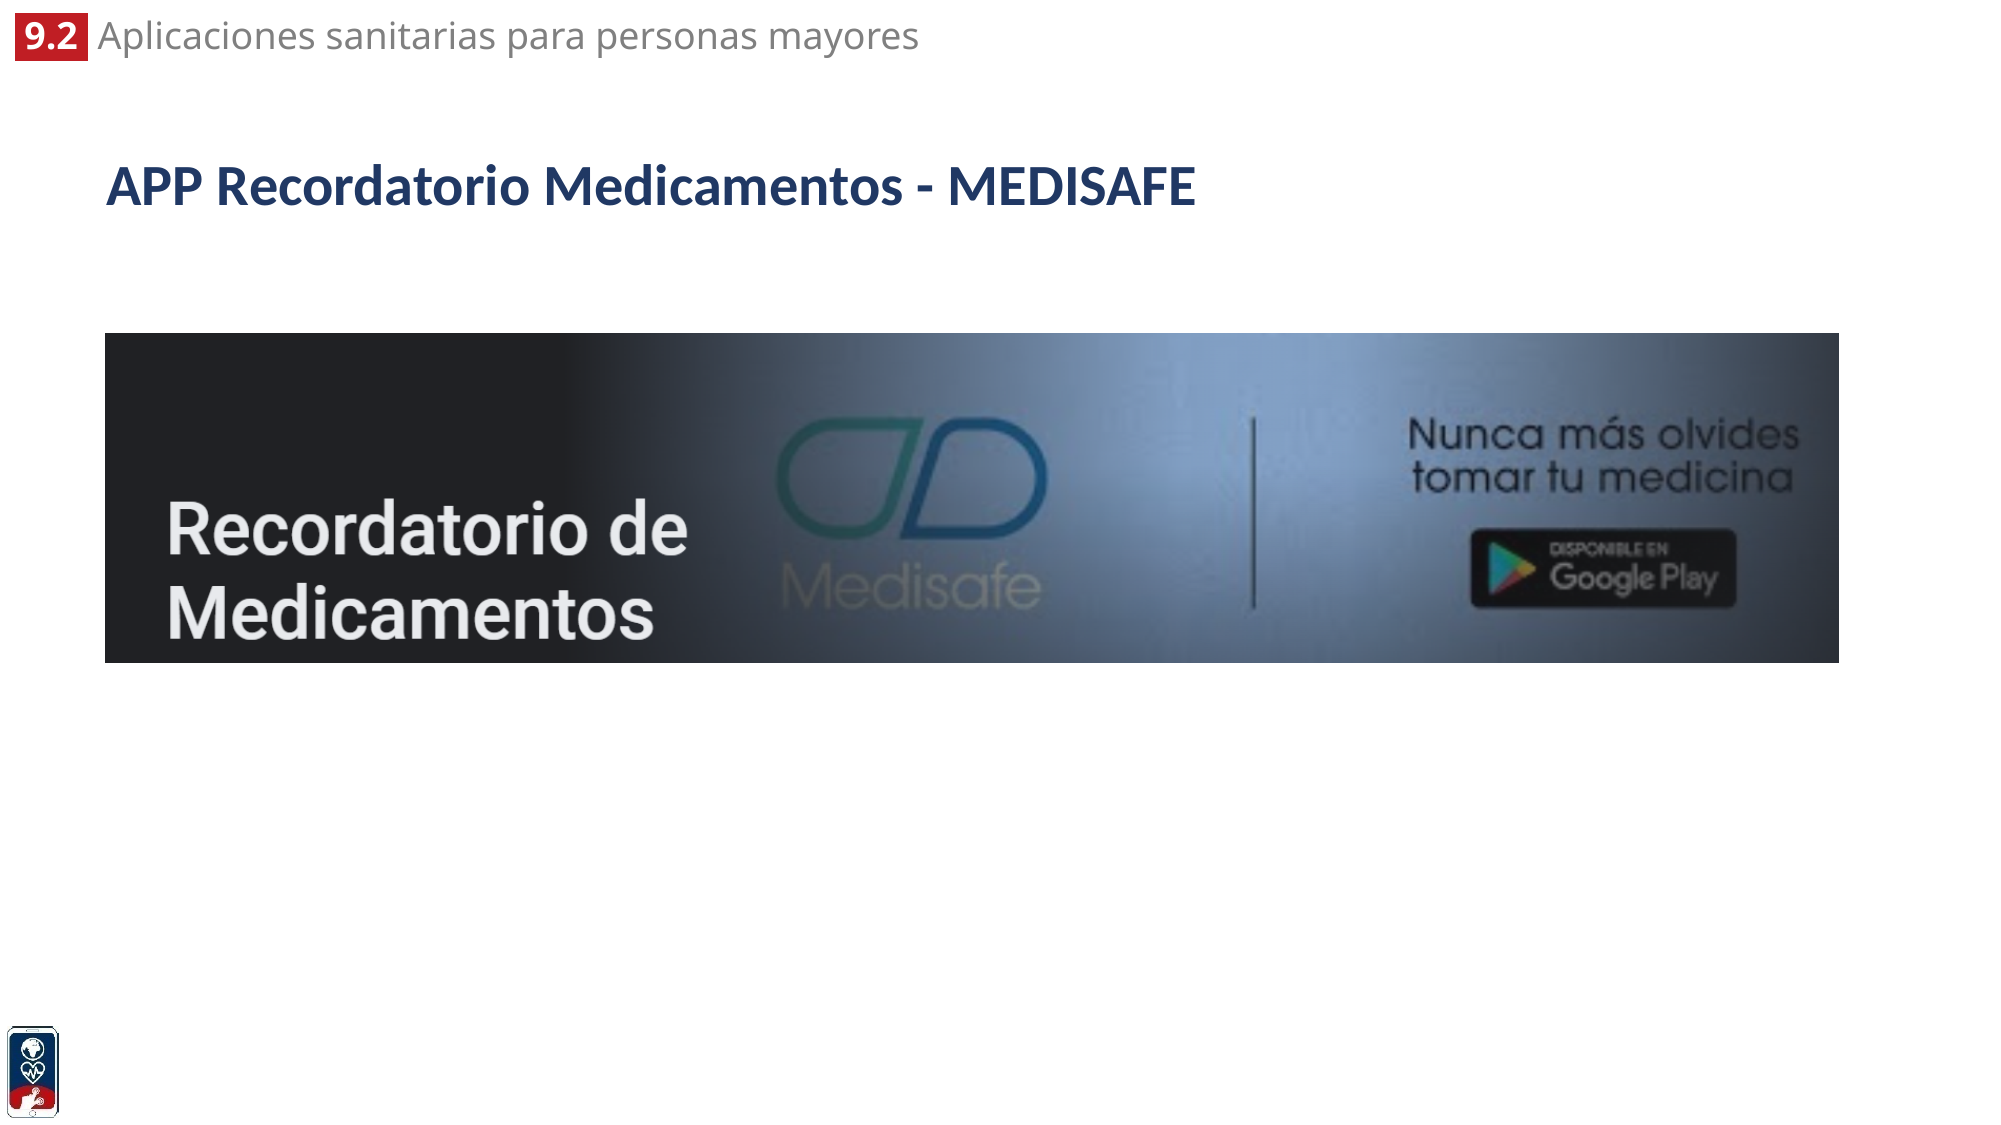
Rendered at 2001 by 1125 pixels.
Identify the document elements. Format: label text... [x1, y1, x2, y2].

title APP Recordatorio Medicamentos - MEDISAFE [91, 137, 1906, 237]
picture [105, 333, 1839, 663]
picture [7, 1026, 59, 1118]
